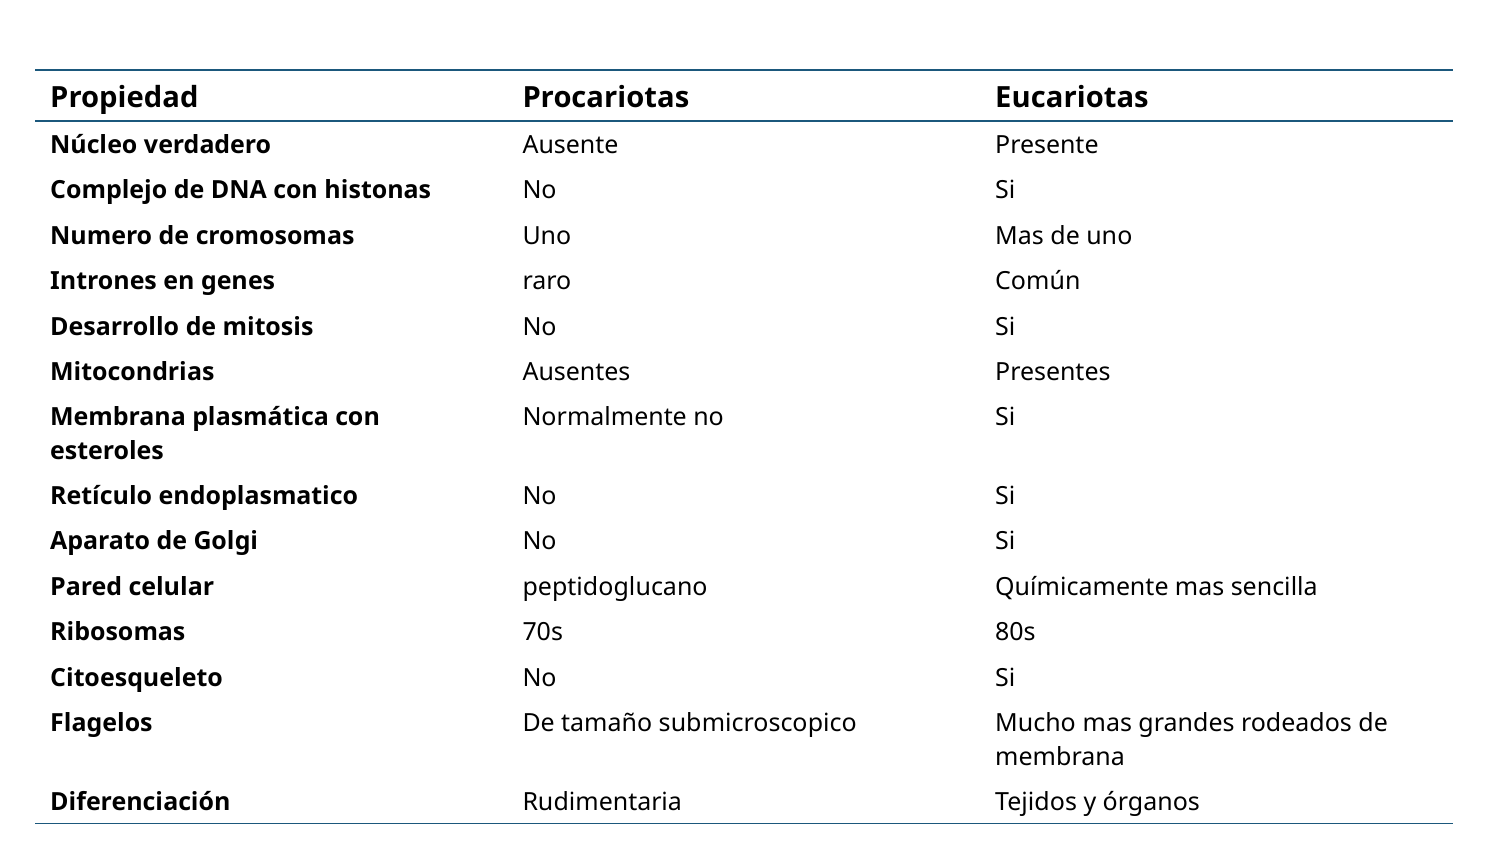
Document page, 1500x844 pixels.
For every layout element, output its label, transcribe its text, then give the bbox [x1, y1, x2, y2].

table_cell No [508, 472, 980, 518]
table_cell Ausentes [508, 348, 980, 393]
table_cell Desarrollo de mitosis [35, 303, 508, 348]
table_cell Tejidos y órganos [980, 778, 1453, 823]
table_cell Ribosomas [35, 608, 508, 654]
table_cell Retículo endoplasmatico [35, 472, 508, 518]
table_cell Intrones en genes [35, 257, 508, 303]
table_cell Citoesqueleto [35, 654, 508, 699]
table_cell Diferenciación [35, 778, 508, 823]
table_header Eucariotas [980, 71, 1453, 120]
table_cell No [508, 303, 980, 348]
table_cell Presentes [980, 348, 1453, 393]
table_cell Químicamente mas sencilla [980, 563, 1453, 608]
table_cell Normalmente no [508, 393, 980, 472]
table_cell Común [980, 257, 1453, 303]
table_cell Mas de uno [980, 212, 1453, 257]
table_cell Mitocondrias [35, 348, 508, 393]
table_cell De tamaño submicroscopico [508, 699, 980, 778]
table_cell Presente [980, 122, 1453, 167]
table_cell Aparato de Golgi [35, 518, 508, 563]
table_cell Mucho mas grandes rodeados de membrana [980, 699, 1453, 778]
table_cell Numero de cromosomas [35, 212, 508, 257]
table_cell Complejo de DNA con histonas [35, 167, 508, 212]
table_header Propiedad [35, 71, 508, 120]
table_cell Rudimentaria [508, 778, 980, 823]
table_cell Si [980, 472, 1453, 518]
table_cell Membrana plasmática con esteroles [35, 393, 508, 472]
table_cell Si [980, 518, 1453, 563]
table_header Procariotas [508, 71, 980, 120]
table_cell Uno [508, 212, 980, 257]
table_cell Si [980, 303, 1453, 348]
table_cell Núcleo verdadero [35, 122, 508, 167]
table_cell Flagelos [35, 699, 508, 778]
table_cell Si [980, 654, 1453, 699]
table_cell 80s [980, 608, 1453, 654]
table_cell Pared celular [35, 563, 508, 608]
table_cell No [508, 654, 980, 699]
table_cell Si [980, 167, 1453, 212]
table_cell Si [980, 393, 1453, 472]
table_cell raro [508, 257, 980, 303]
table_cell Ausente [508, 122, 980, 167]
table_cell No [508, 518, 980, 563]
table_cell peptidoglucano [508, 563, 980, 608]
table_cell 70s [508, 608, 980, 654]
table_cell No [508, 167, 980, 212]
